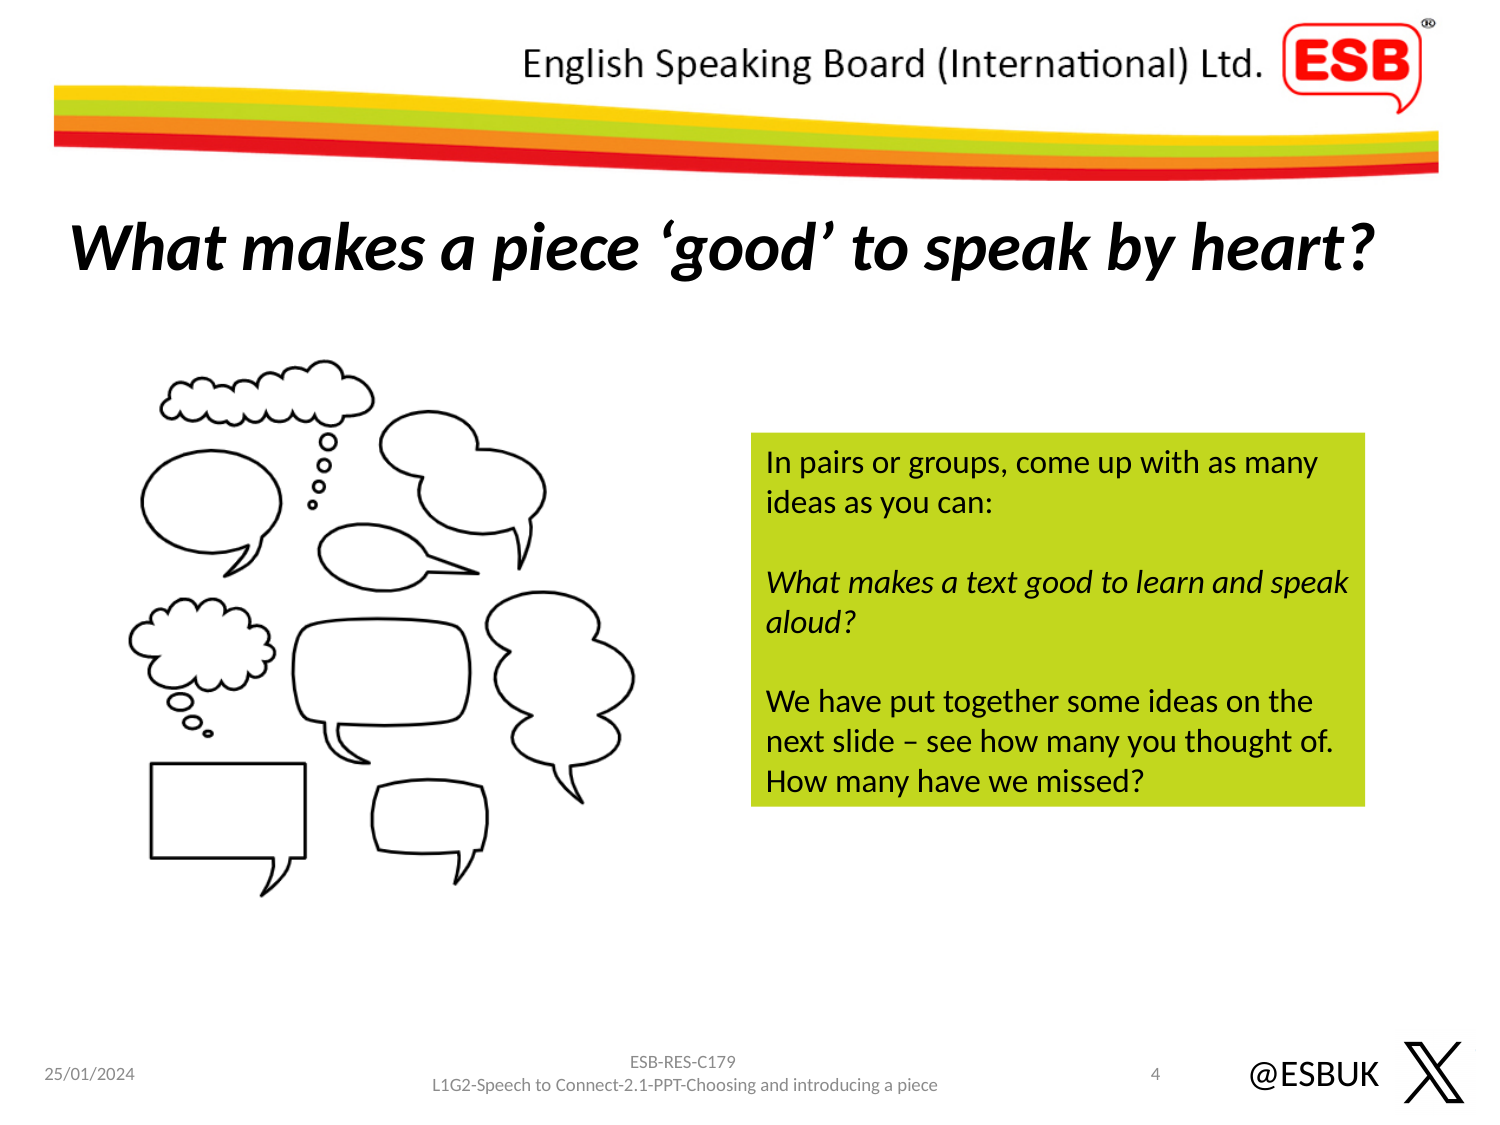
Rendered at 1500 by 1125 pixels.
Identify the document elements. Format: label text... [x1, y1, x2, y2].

picture [1395, 1029, 1476, 1116]
footer ESB-RES-C179 L1G2-Speech to Connect-2.1-PPT-Choosing and introducing a piece [395, 1042, 930, 1103]
title What makes a piece ‘good’ to speak by heart? [53, 183, 1397, 314]
picture [111, 337, 651, 920]
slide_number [29, 1042, 367, 1103]
text_box In pairs or groups, come up with as many ideas as you can: What makes a text good to learn and speak aloud? We have put together some ideas on the next slide – see how many you thought of. How many have we missed? [751, 432, 1366, 807]
picture [0, 0, 1500, 189]
slide_number 4 [930, 1042, 1176, 1103]
